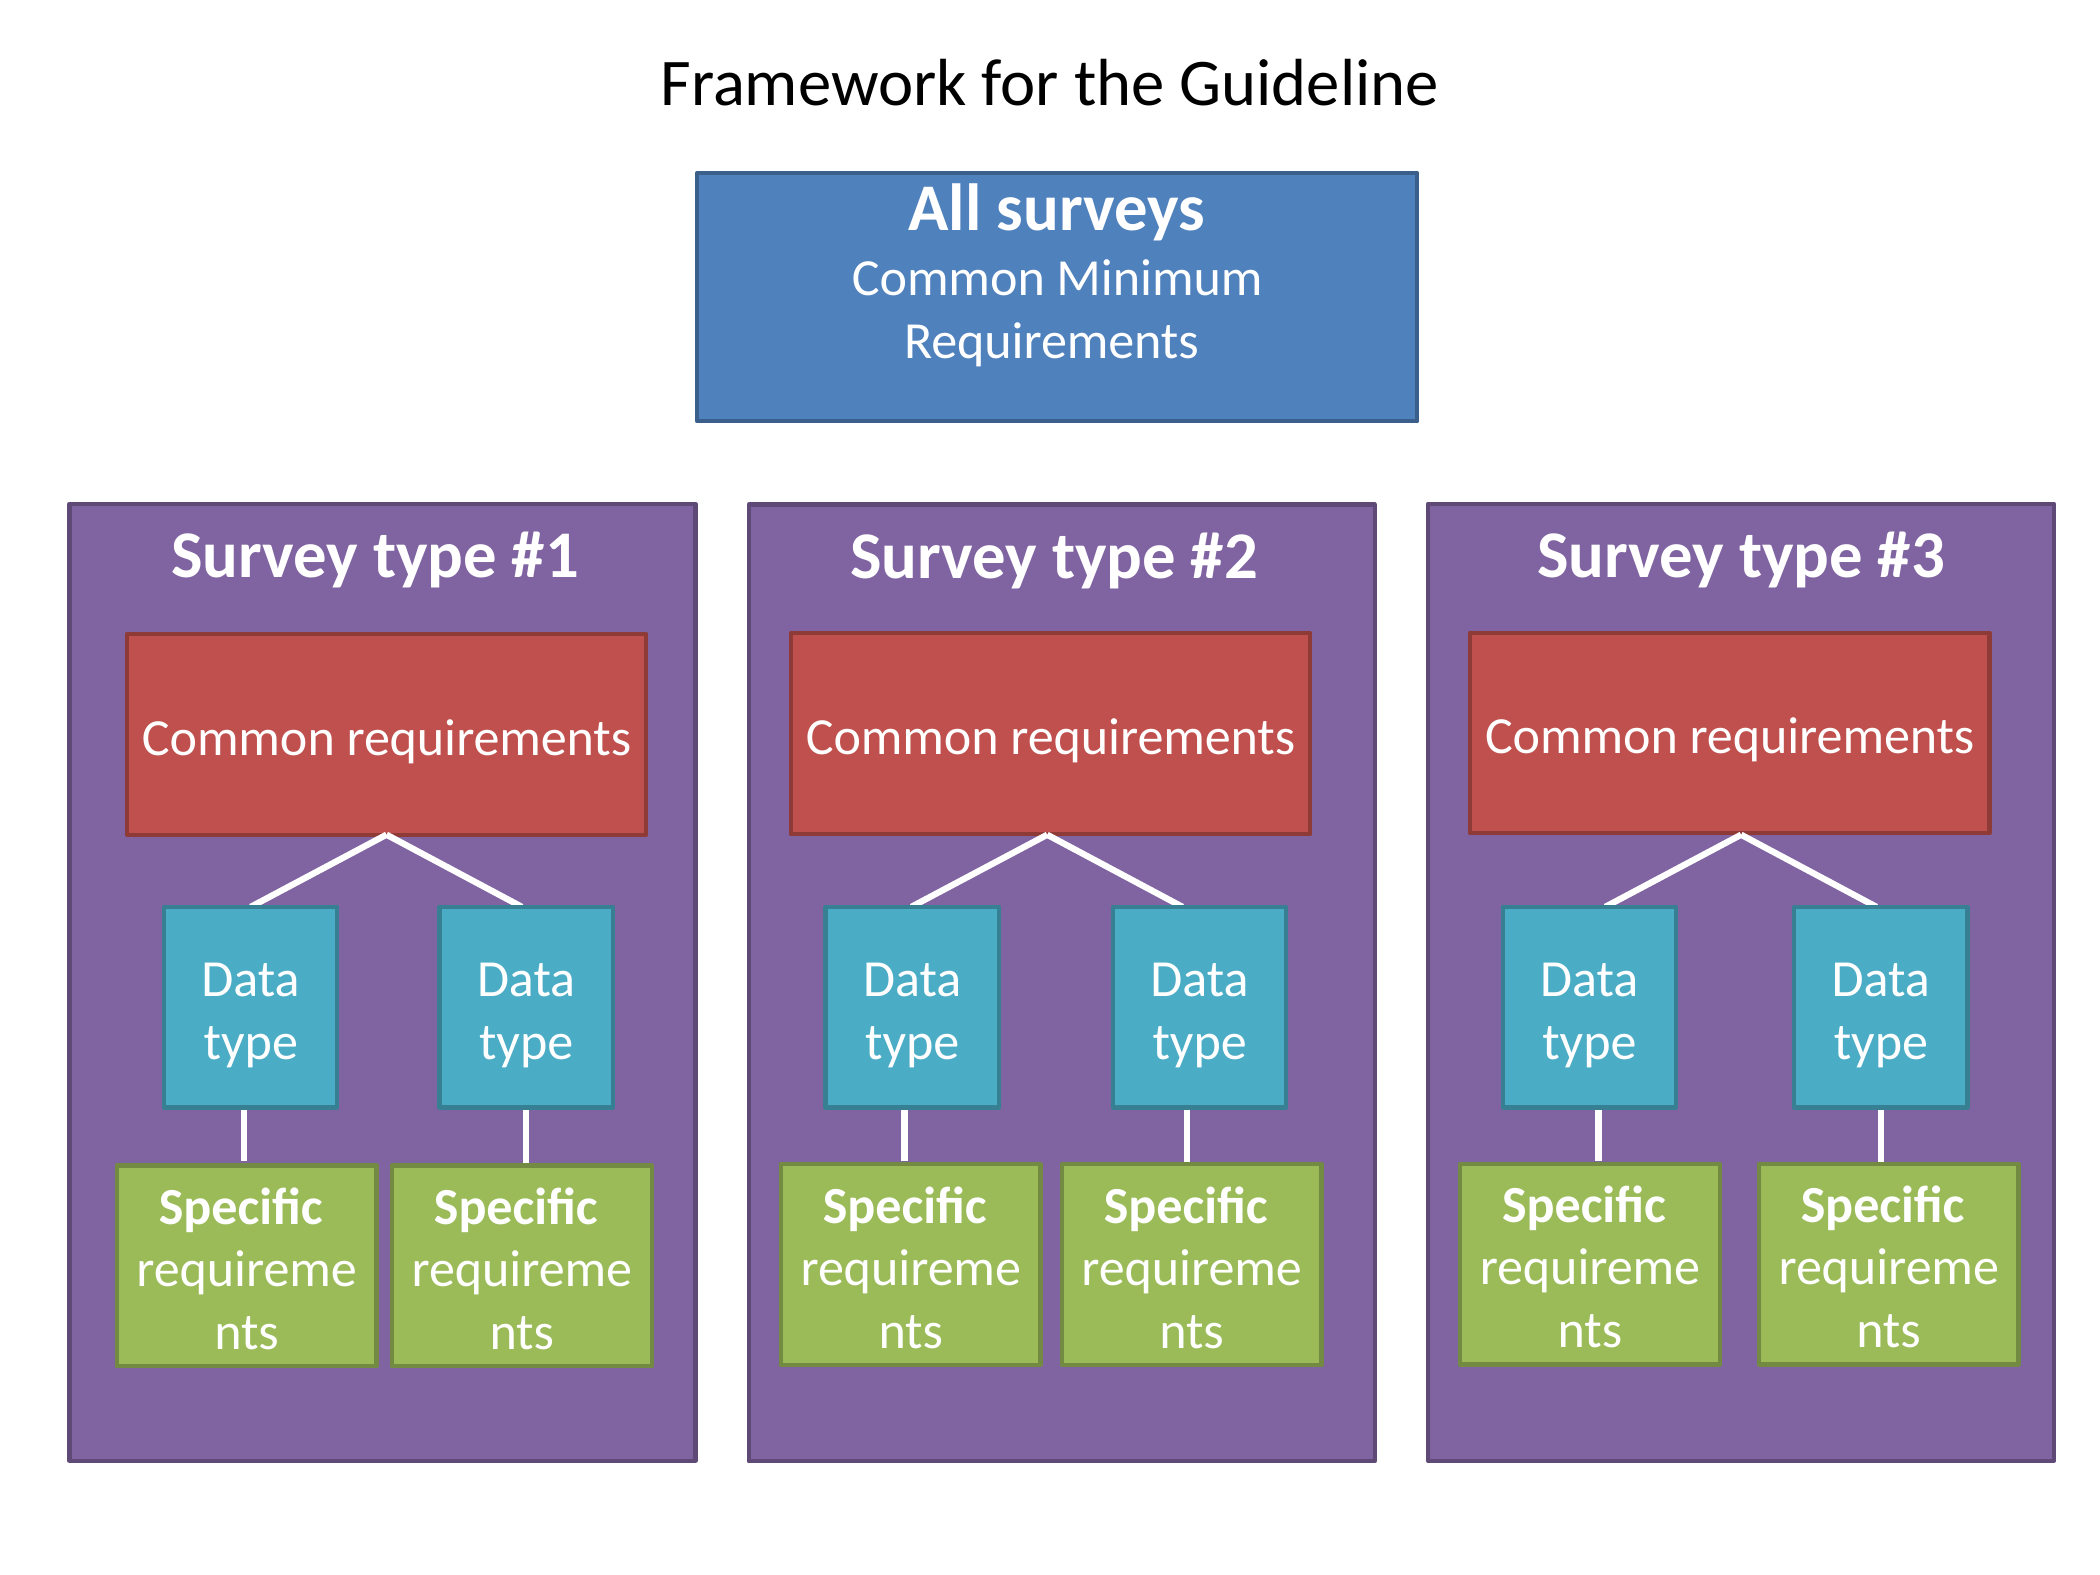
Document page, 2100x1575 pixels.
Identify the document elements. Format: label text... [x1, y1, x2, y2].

text_box Data type [823, 905, 1001, 1110]
text_box Specific requirements [390, 1163, 654, 1368]
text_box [1046, 834, 1183, 908]
text_box Specific requirements [1458, 1162, 1722, 1367]
text_box Data type [1111, 905, 1288, 1110]
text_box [1605, 834, 1739, 908]
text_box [911, 834, 1045, 908]
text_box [386, 834, 523, 908]
text_box All surveys Common Minimum Requirements [695, 171, 1419, 423]
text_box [1740, 834, 1877, 908]
text_box Specific requirements [1060, 1162, 1324, 1367]
text_box Specific requirements [779, 1162, 1043, 1367]
text_box Data type [437, 905, 615, 1110]
text_box Survey type #2 [747, 502, 1377, 1463]
text_box Data type [162, 905, 339, 1110]
title Framework for the Guideline [105, 7, 1995, 150]
text_box Survey type #1 [67, 502, 698, 1463]
text_box Data type [1792, 905, 1970, 1110]
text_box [250, 834, 385, 908]
text_box Common requirements [789, 631, 1312, 836]
text_box Specific requirements [115, 1163, 379, 1368]
text_box Survey type #3 [1426, 502, 2056, 1463]
text_box Data type [1501, 905, 1678, 1110]
text_box Specific requirements [1757, 1162, 2021, 1367]
text_box Common requirements [125, 632, 648, 837]
text_box Common requirements [1468, 631, 1992, 835]
